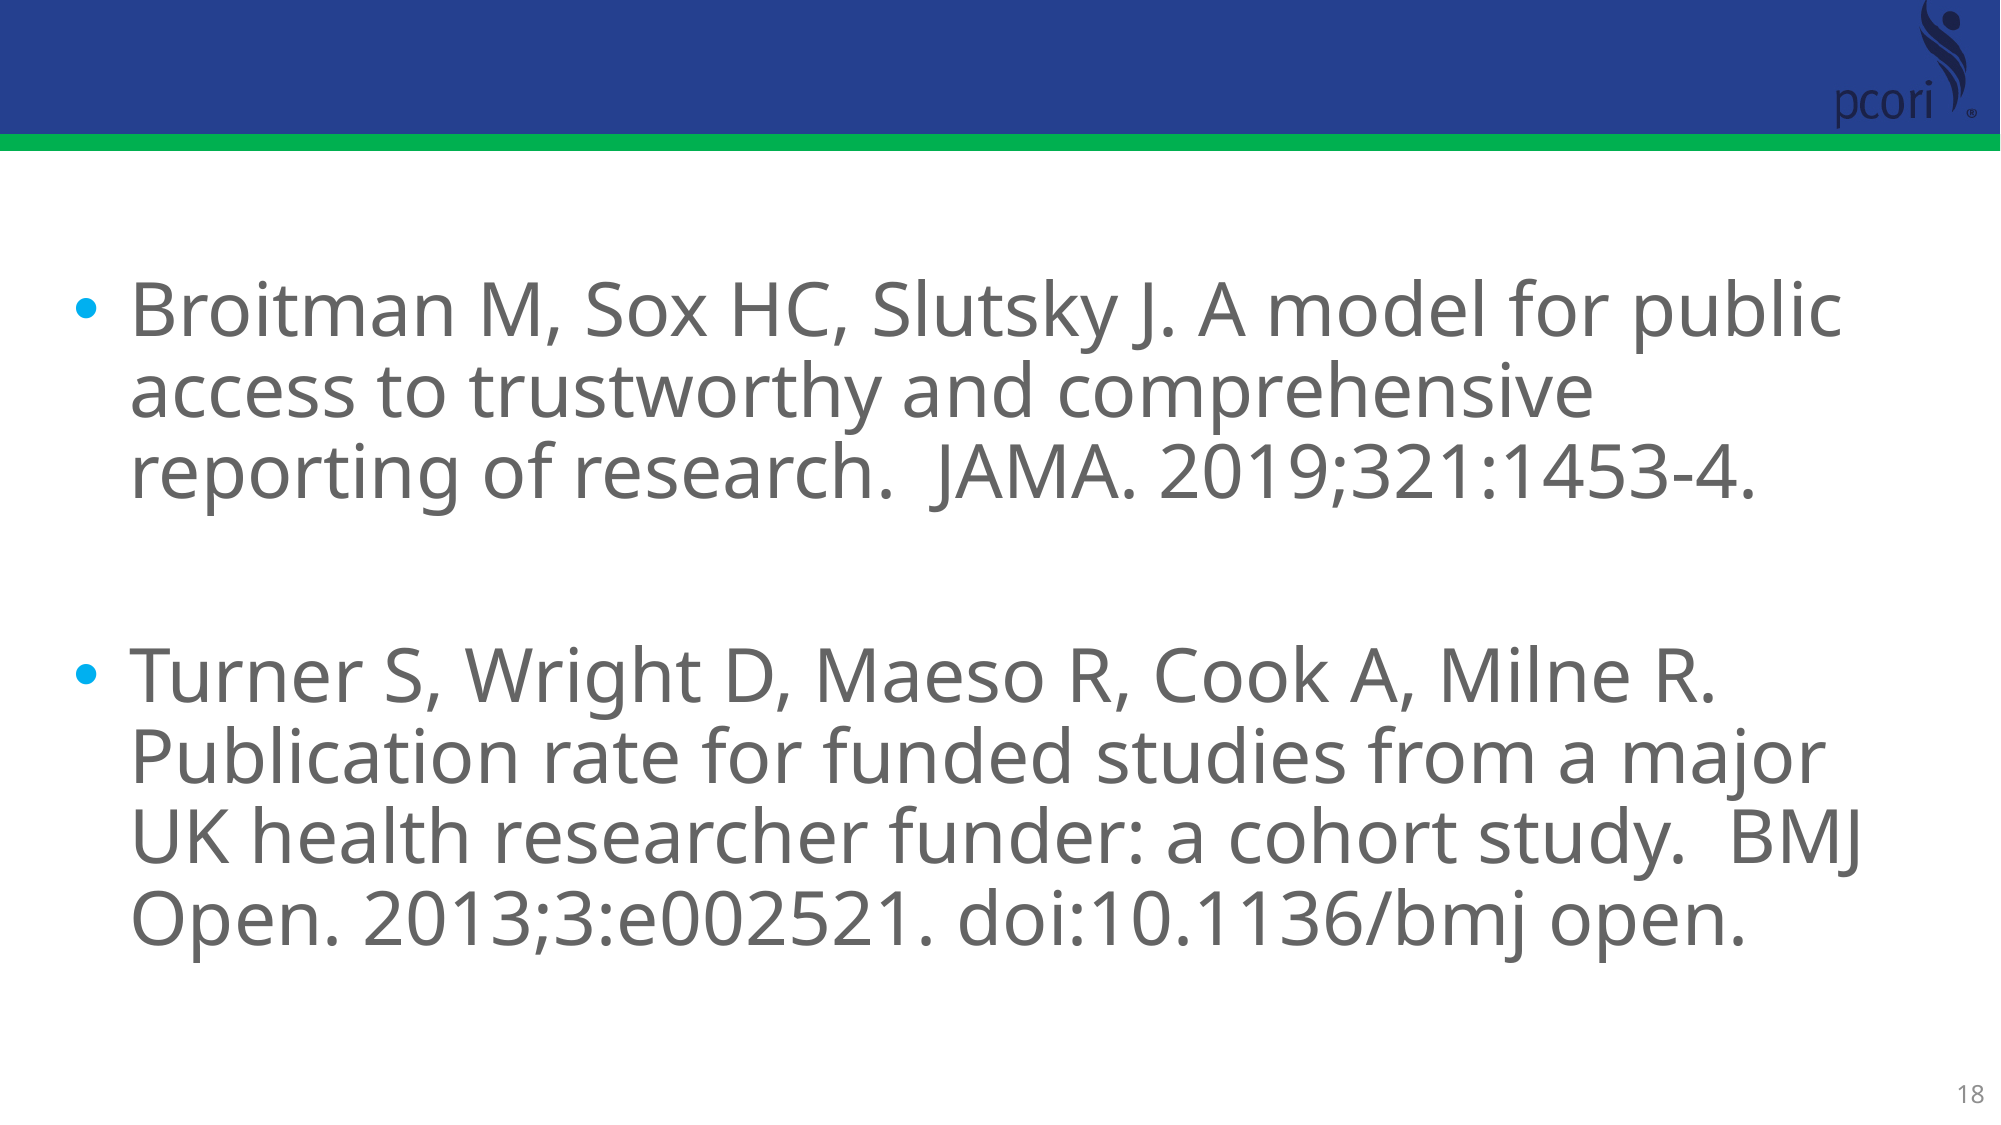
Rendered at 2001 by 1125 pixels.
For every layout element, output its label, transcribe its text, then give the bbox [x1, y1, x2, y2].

picture [1817, 0, 2000, 134]
list Broitman M, Sox HC, Slutsky J. A model for public access to trustworthy and comprehensive reporting of research. JAMA. 2019;321:1453-4. Turner S, Wright D, Maeso R, Cook A, Milne R. Publication rate for funded studies from a major UK health researcher funder: a cohort study. BMJ Open. 2013;3:e002521. doi:10.1136/bmj open. [54, 183, 1944, 1059]
slide_number 18 [1550, 1065, 2000, 1125]
